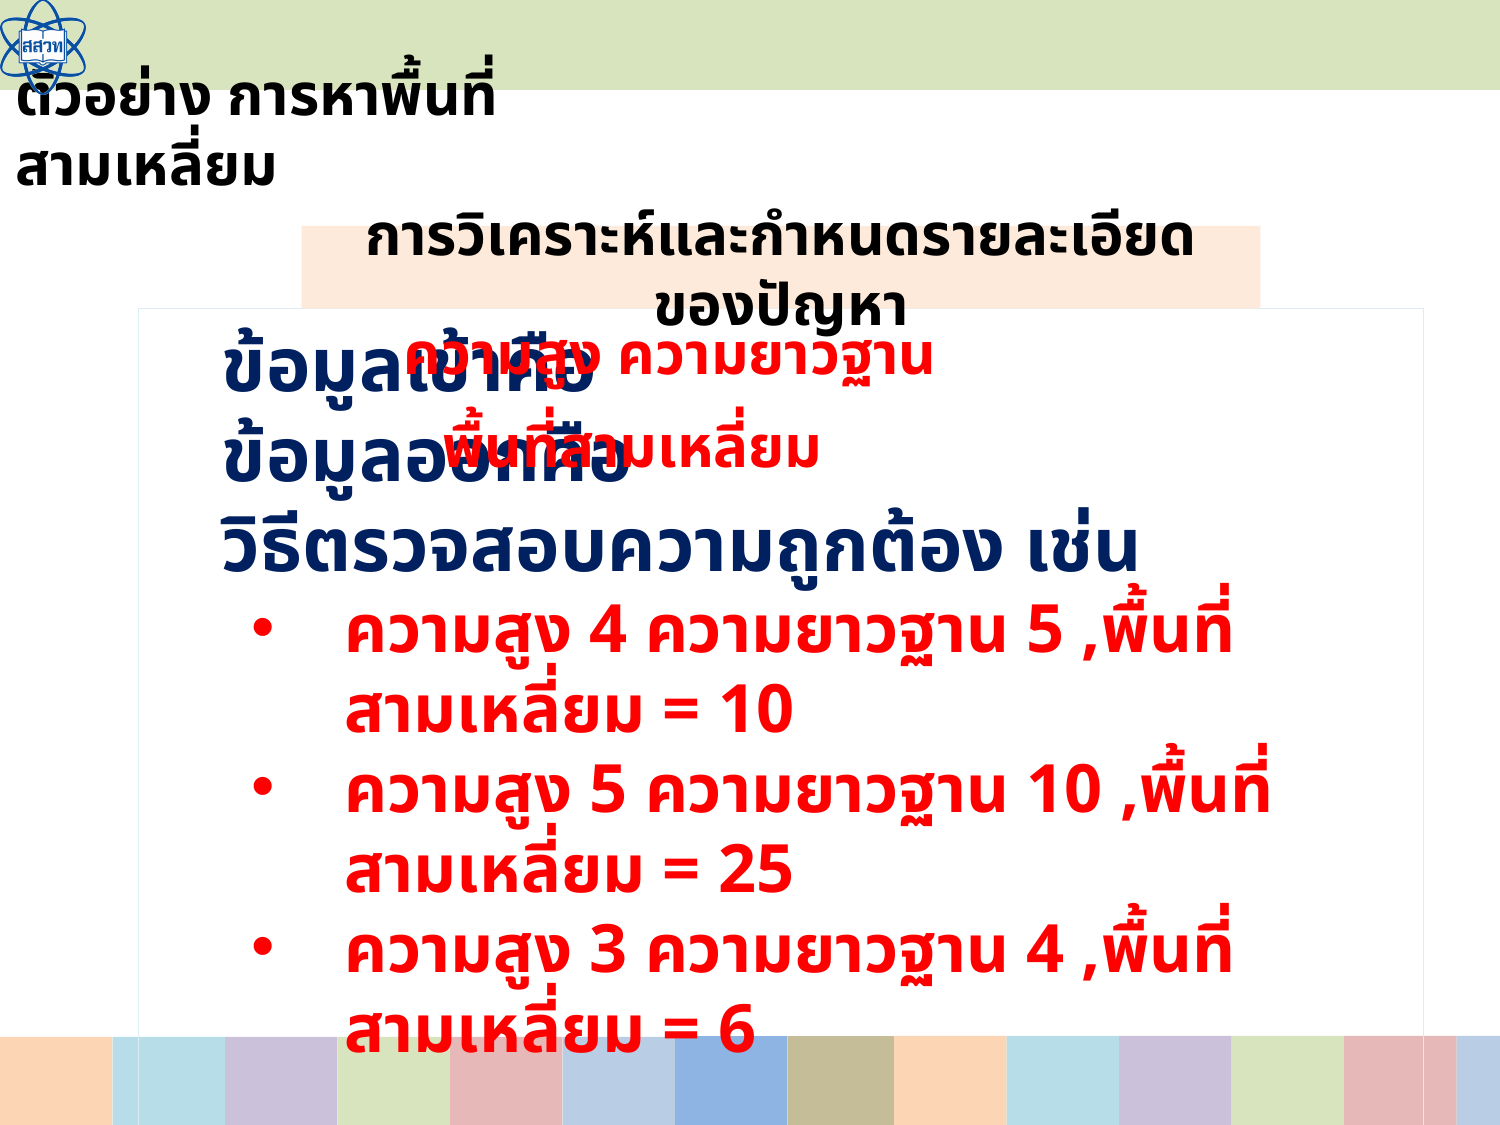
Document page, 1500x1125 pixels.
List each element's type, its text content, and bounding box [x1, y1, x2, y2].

text_box การวิเคราะห์และกำหนดรายละเอียดของปัญหา [299, 224, 1263, 311]
text_box ข้อมูลเข้าคือ ข้อมูลออกคือ วิธีตรวจสอบความถูกต้อง เช่น ความสูง 4 ความยาวฐาน 5 ,พื้นที่สามเหลี่ยม = 10 ความสูง 5 ความยาวฐาน 10 ,พื้นที่สามเหลี่ยม = 25 ความสูง 3 ความยาวฐาน 4 ,พื้นที่สามเหลี่ยม = 6 [138, 308, 1424, 1125]
text_box ตัวอย่าง การหาพื้นที่สามเหลี่ยม [0, 88, 539, 167]
text_box ความสูง ความยาวฐาน [389, 311, 952, 394]
picture [0, 0, 86, 95]
text_box พื้นที่สามเหลี่ยม [427, 401, 838, 487]
